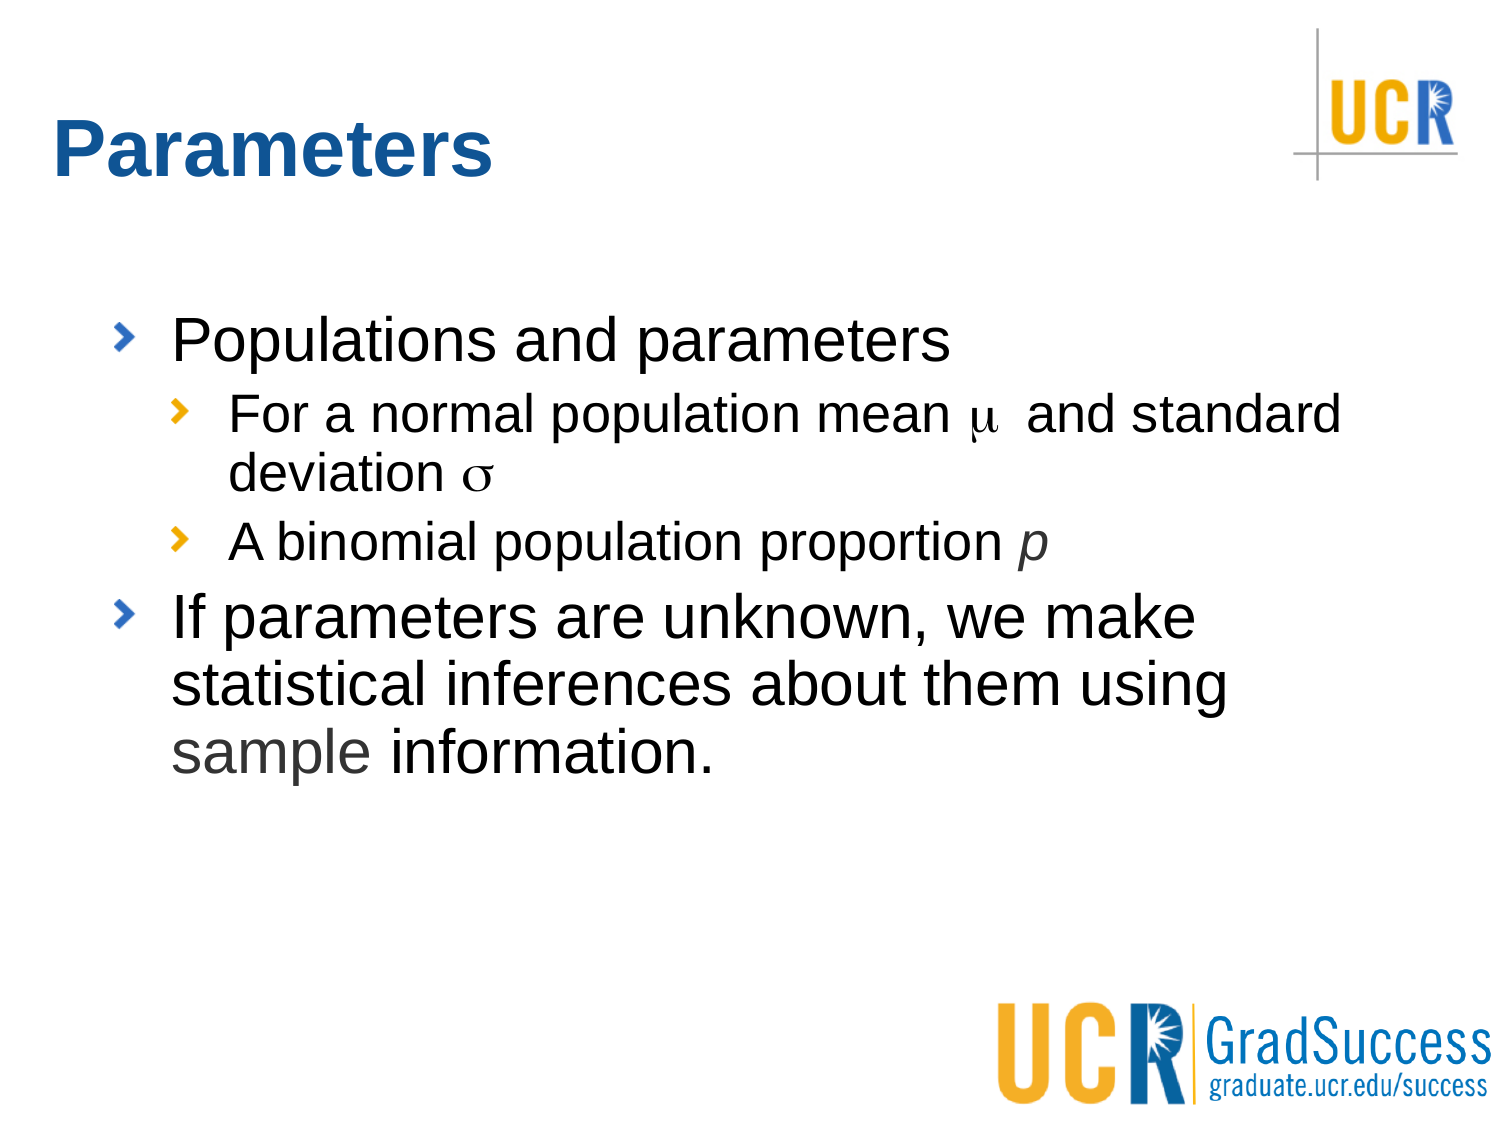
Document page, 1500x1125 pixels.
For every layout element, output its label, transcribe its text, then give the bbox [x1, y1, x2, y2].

picture [171, 526, 192, 553]
title Parameters [37, 0, 1500, 200]
picture [114, 599, 139, 630]
picture [171, 398, 192, 425]
picture [114, 322, 139, 353]
list Populations and parameters For a normal population mean m and standard deviation s A binomial population proportion p If parameters are unknown, we make statistical inferences about them using sample information. [99, 299, 1463, 1125]
